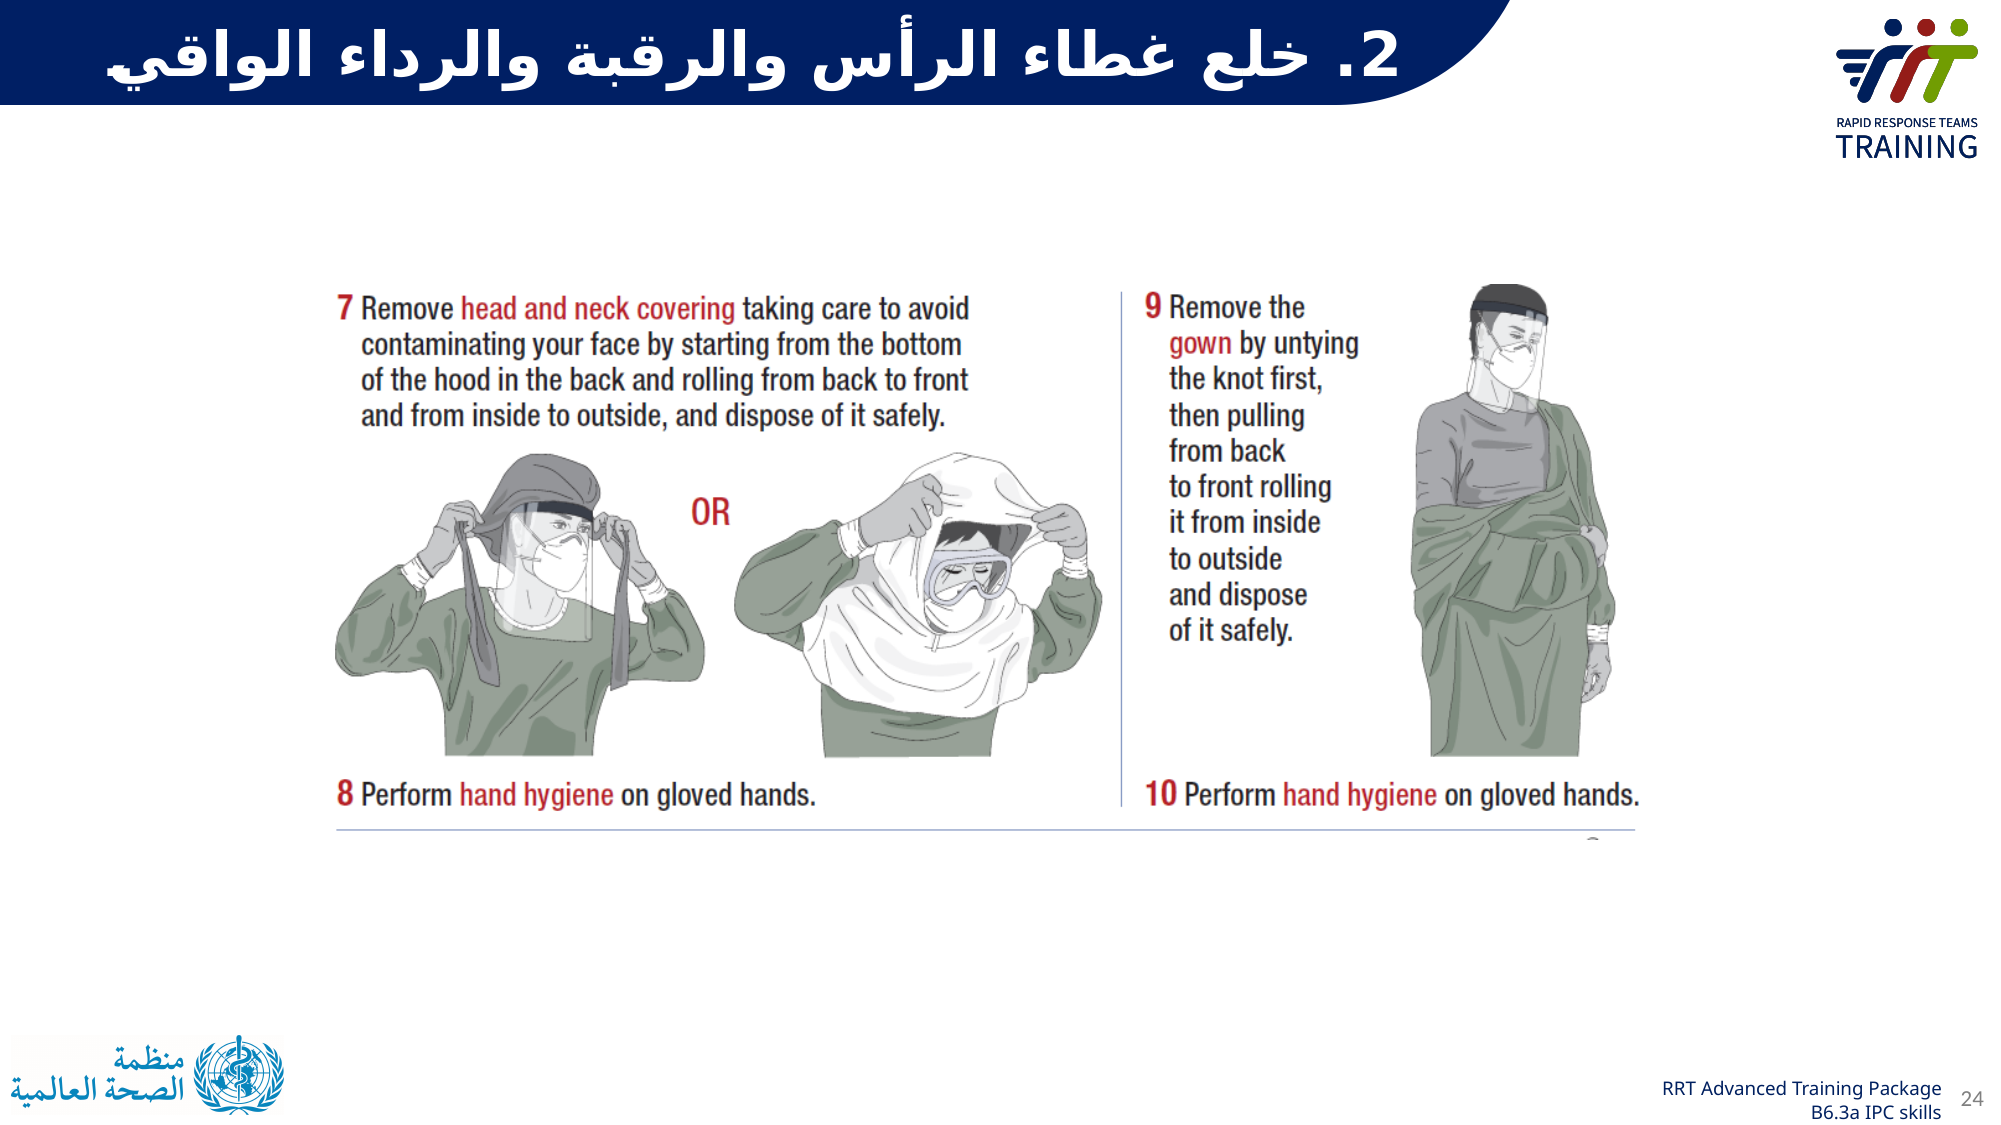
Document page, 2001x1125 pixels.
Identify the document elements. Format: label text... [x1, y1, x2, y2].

picture [0, 0, 1533, 105]
picture [11, 1035, 284, 1115]
picture [1835, 19, 1978, 167]
picture [241, 1050, 247, 1059]
picture [277, 284, 1723, 841]
text_box 2. خلع غطاء الرأس والرقبة والرداء الواقي [22, 15, 1410, 98]
